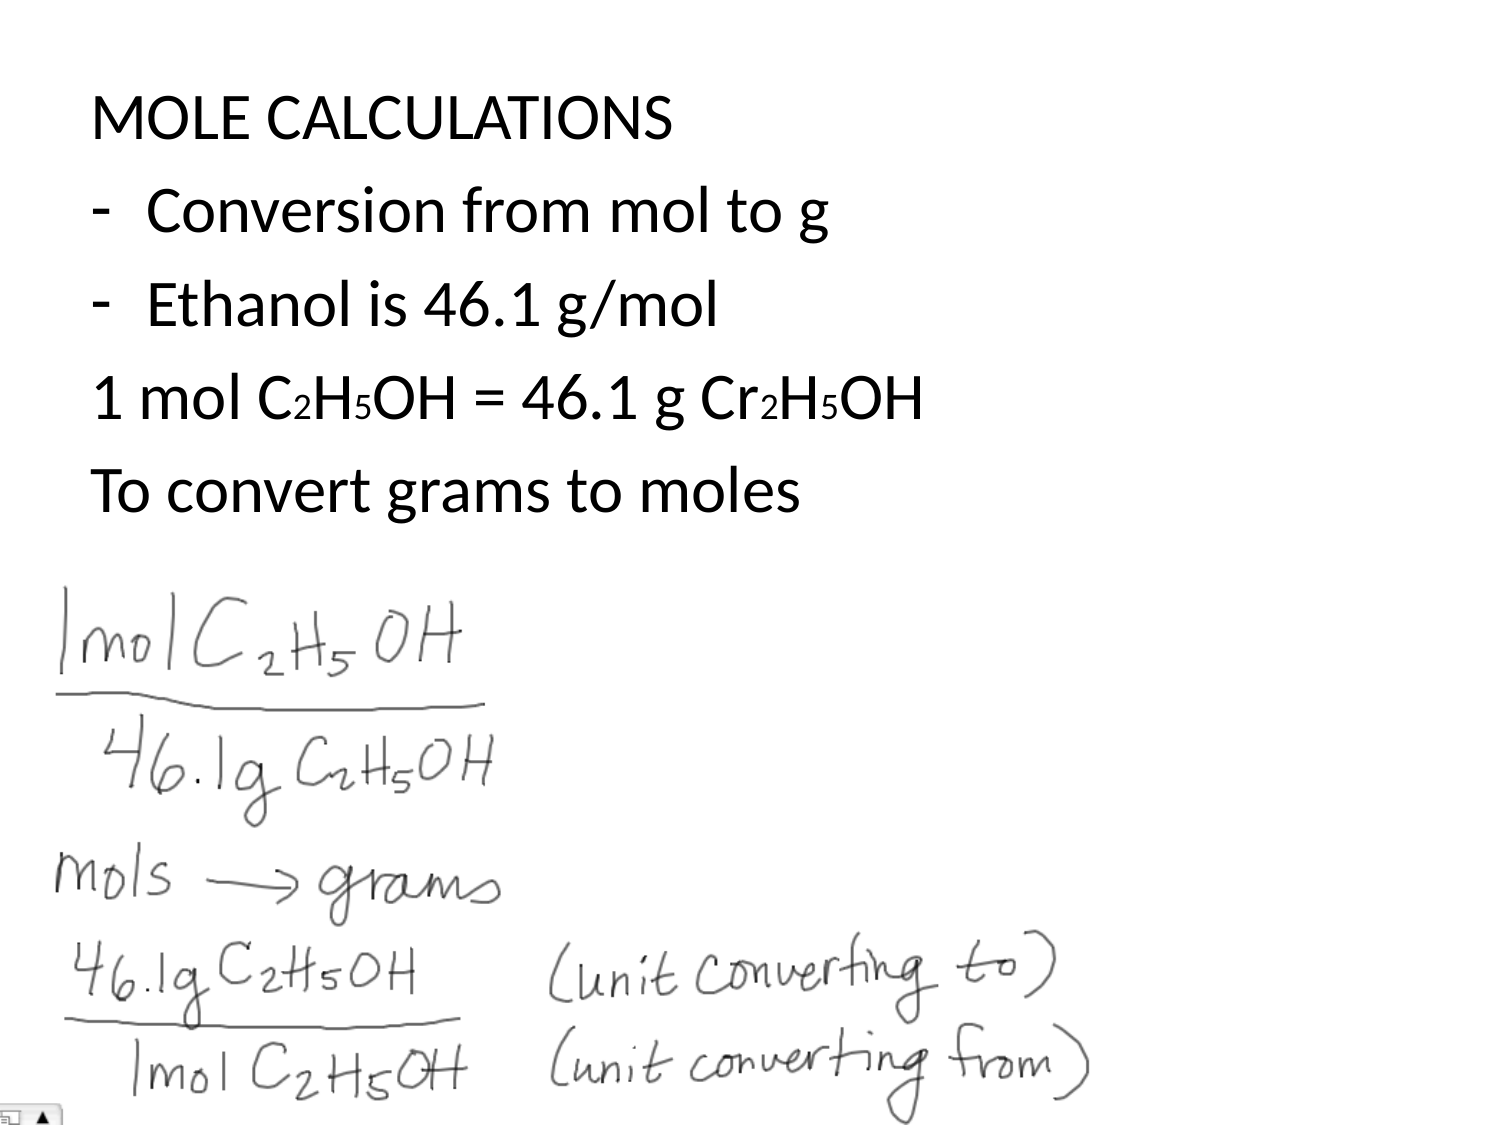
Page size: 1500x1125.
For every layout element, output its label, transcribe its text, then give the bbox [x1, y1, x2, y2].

picture [0, 560, 1105, 1125]
list MOLE CALCULATIONS Conversion from mol to g Ethanol is 46.1 g/mol 1 mol C2H5OH = 46.1 g Cr2H5OH To convert grams to moles [75, 65, 1425, 1005]
